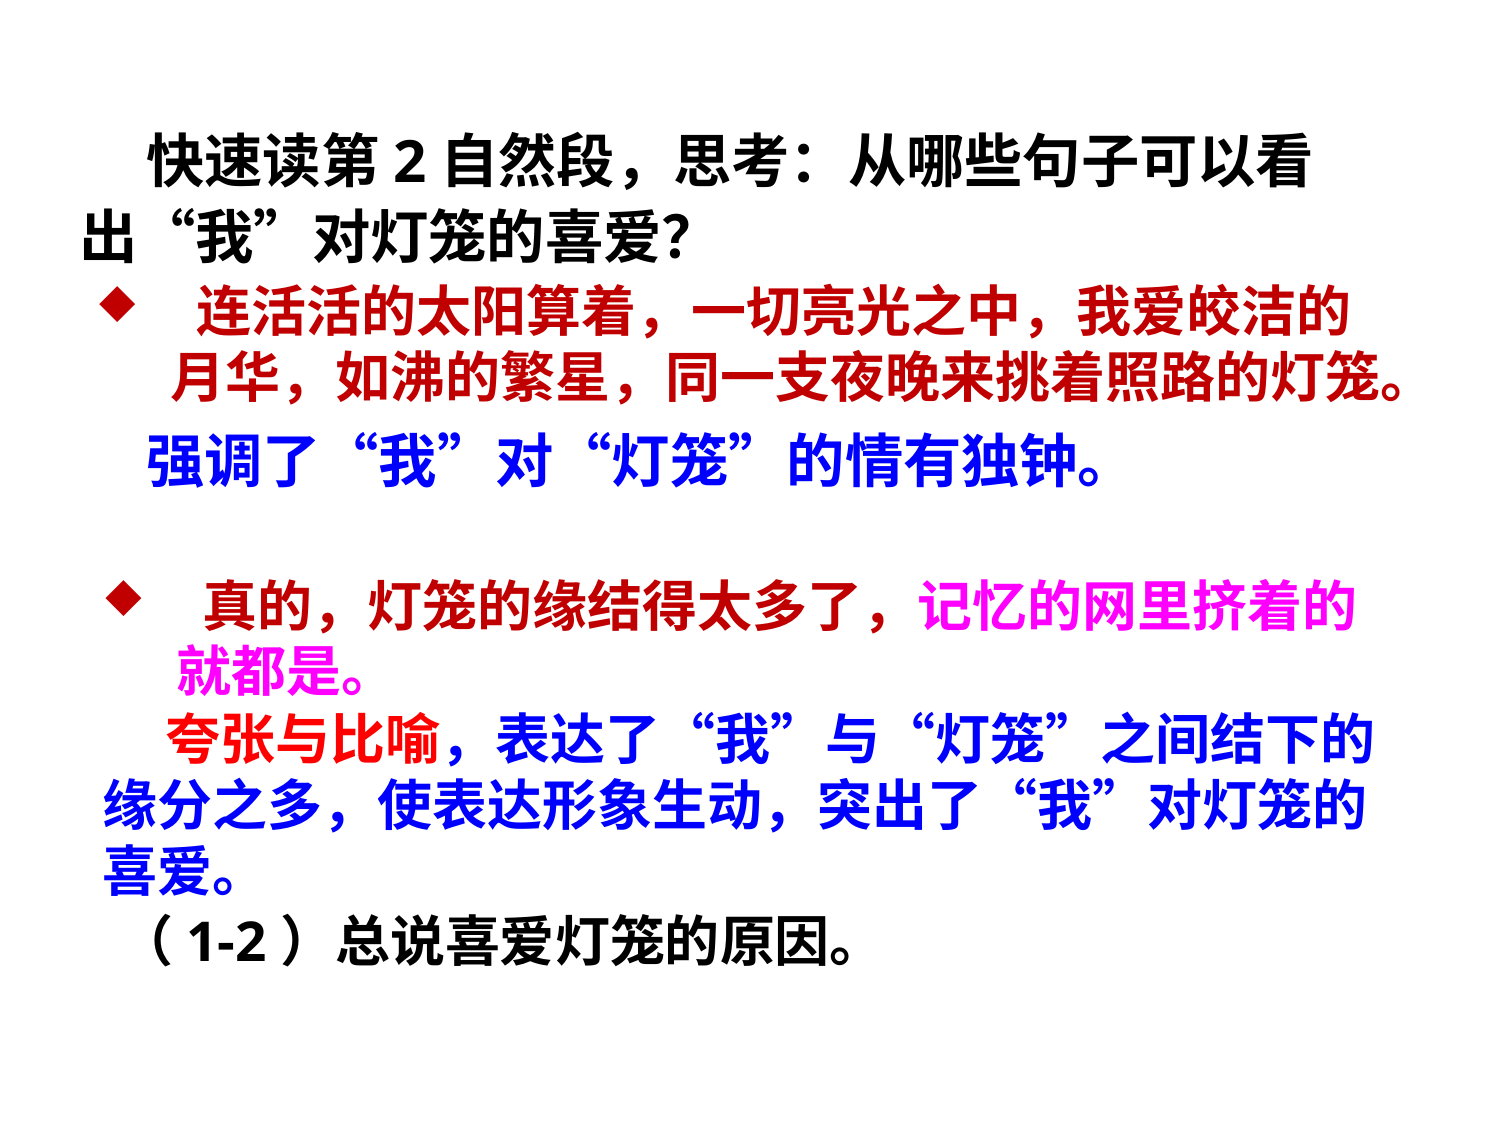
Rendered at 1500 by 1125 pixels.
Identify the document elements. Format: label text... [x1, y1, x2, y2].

text_box 连活活的太阳算着，一切亮光之中，我爱皎洁的月华，如沸的繁星，同一支夜晚来挑着照路的灯笼。 [80, 269, 1420, 417]
text_box 真的，灯笼的缘结得太多了，记忆的网里挤着的就都是。 [87, 563, 1426, 711]
text_box 快速读第2自然段，思考：从哪些句子可以看出“我”对灯笼的喜爱？ [64, 109, 1340, 278]
text_box 夸张与比喻，表达了“我”与“灯笼”之间结下的缘分之多，使表达形象生动，突出了“我”对灯笼的喜爱。 [87, 697, 1395, 910]
text_box （1-2）总说喜爱灯笼的原因。 [103, 899, 1172, 980]
text_box 强调了“我”对“灯笼”的情有独钟。 [64, 416, 1463, 502]
